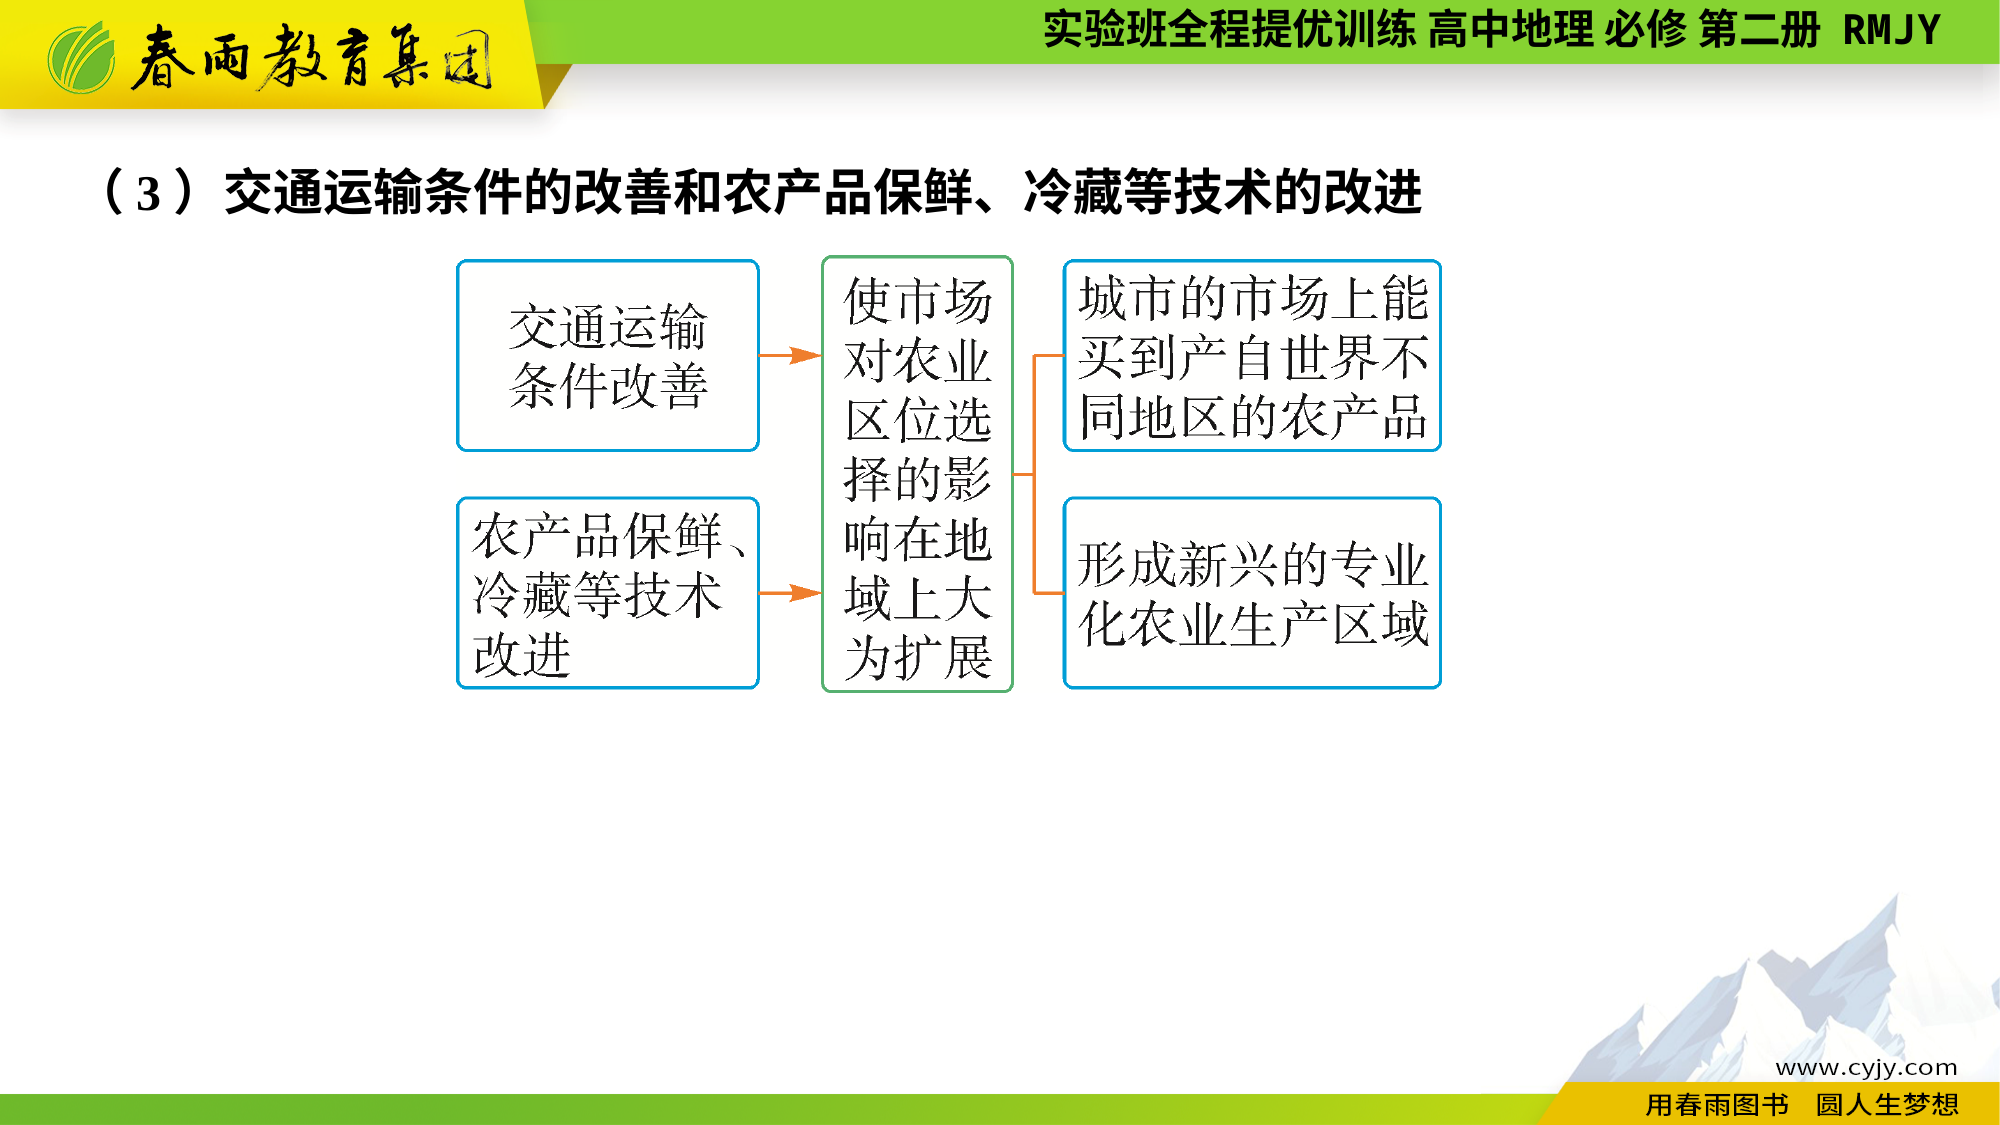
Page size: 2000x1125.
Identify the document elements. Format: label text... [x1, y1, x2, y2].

picture [0, 0, 2000, 1125]
list （3）交通运输条件的改善和农产品保鲜、冷藏等技术的改进 [59, 122, 1944, 217]
